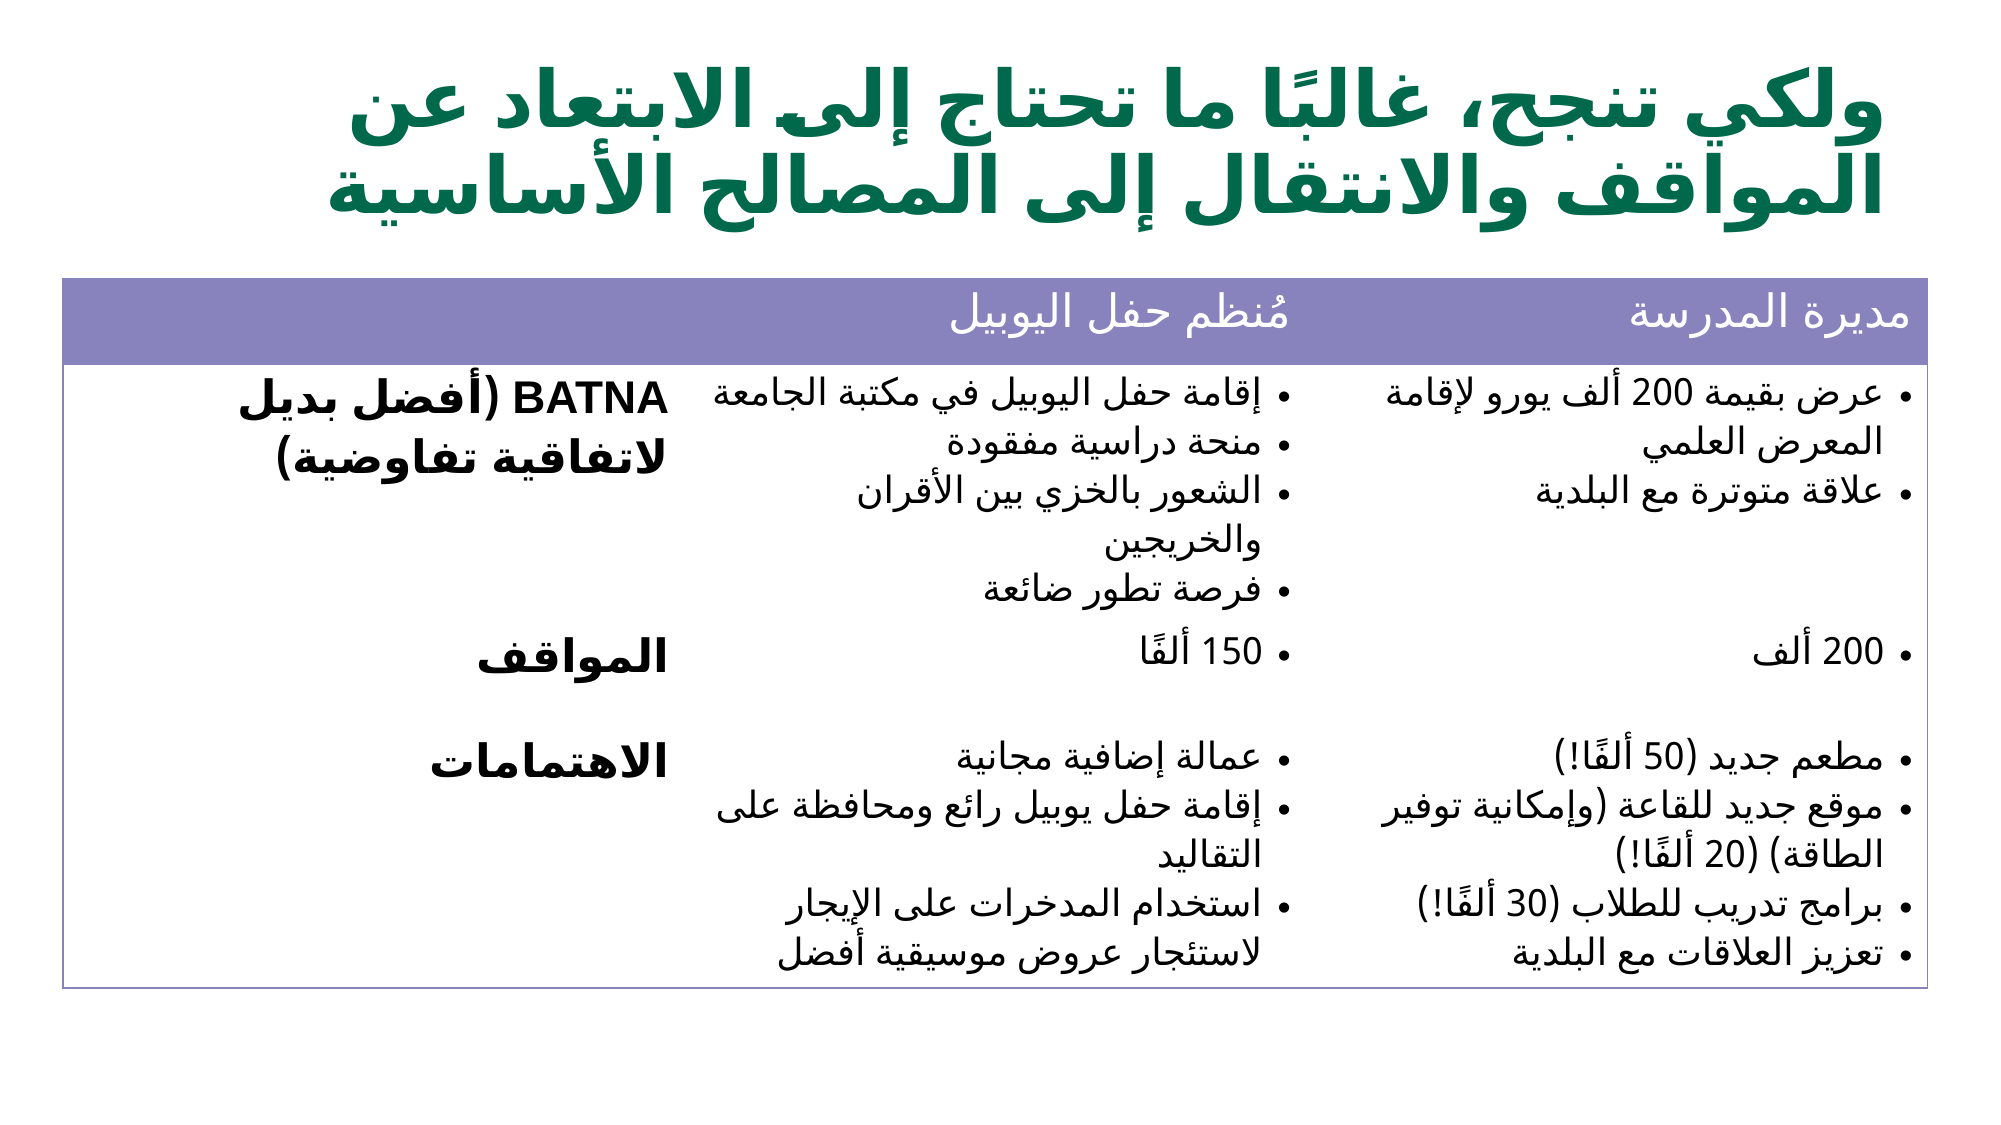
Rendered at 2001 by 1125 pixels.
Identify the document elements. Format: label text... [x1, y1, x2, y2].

table_cell إقامة حفل اليوبيل في مكتبة الجامعة منحة دراسية مفقودة الشعور بالخزي بين الأقران والخريجين فرصة تطور ضائعة [684, 365, 1306, 624]
title ولكي تنجح، غالبًا ما تحتاج إلى الابتعاد عن المواقف والانتقال إلى المصالح الأساسية [72, 59, 1889, 214]
table_header [64, 280, 684, 365]
table_header مُنظم حفل اليوبيل [684, 280, 1306, 365]
table_cell عمالة إضافية مجانية إقامة حفل يوبيل رائع ومحافظة على التقاليد استخدام المدخرات على الإيجار لاستئجار عروض موسيقية أفضل [684, 729, 1306, 987]
table_cell المواقف [64, 624, 684, 729]
table_cell 200 ألف [1306, 624, 1927, 729]
table_cell عرض بقيمة 200 ألف يورو لإقامة المعرض العلمي علاقة متوترة مع البلدية [1306, 365, 1927, 624]
table_cell BATNA (أفضل بديل لاتفاقية تفاوضية) [64, 365, 684, 624]
table_cell مطعم جديد (50 ألفًا!) موقع جديد للقاعة (وإمكانية توفير الطاقة) (20 ألفًا!) برامج تدريب للطلاب (30 ألفًا!) تعزيز العلاقات مع البلدية [1306, 729, 1927, 987]
table_header مديرة المدرسة [1306, 280, 1927, 365]
table_cell الاهتمامات [64, 729, 684, 987]
table_cell 150 ألفًا [684, 624, 1306, 729]
